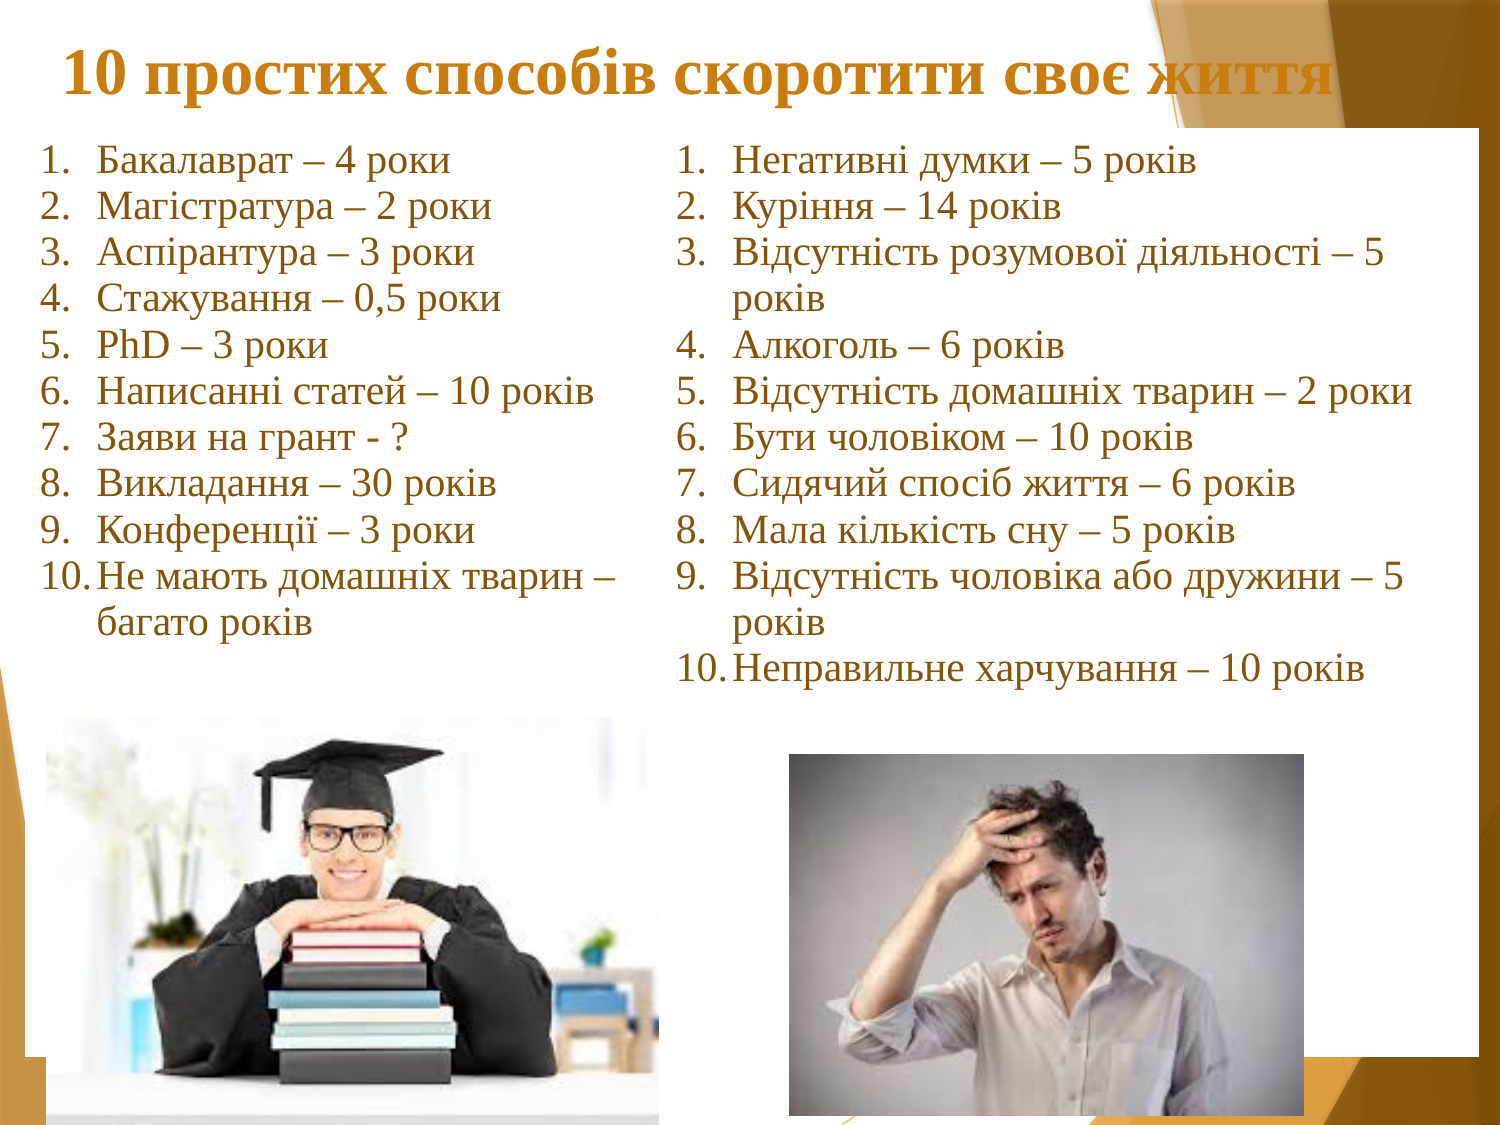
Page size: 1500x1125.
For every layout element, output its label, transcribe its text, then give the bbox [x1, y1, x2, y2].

table_header Негативні думки – 5 років Куріння – 14 років Відсутність розумової діяльності – 5 років Алкоголь – 6 років Відсутність домашніх тварин – 2 роки Бути чоловіком – 10 років Сидячий спосіб життя – 6 років Мала кількість сну – 5 років Відсутність чоловіка або дружини – 5 років Неправильне харчування – 10 років [661, 128, 1479, 1057]
table_header Бакалаврат – 4 роки Магістратура – 2 роки Аспірантура – 3 роки Стажування – 0,5 роки PhD – 3 роки Написанні статей – 10 років Заяви на грант - ? Викладання – 30 років Конференції – 3 роки Не мають домашніх тварин – багато років [25, 128, 661, 1057]
picture [45, 716, 660, 1125]
title 10 простих способів скоротити своє життя [45, 20, 1369, 128]
picture [788, 753, 1304, 1116]
